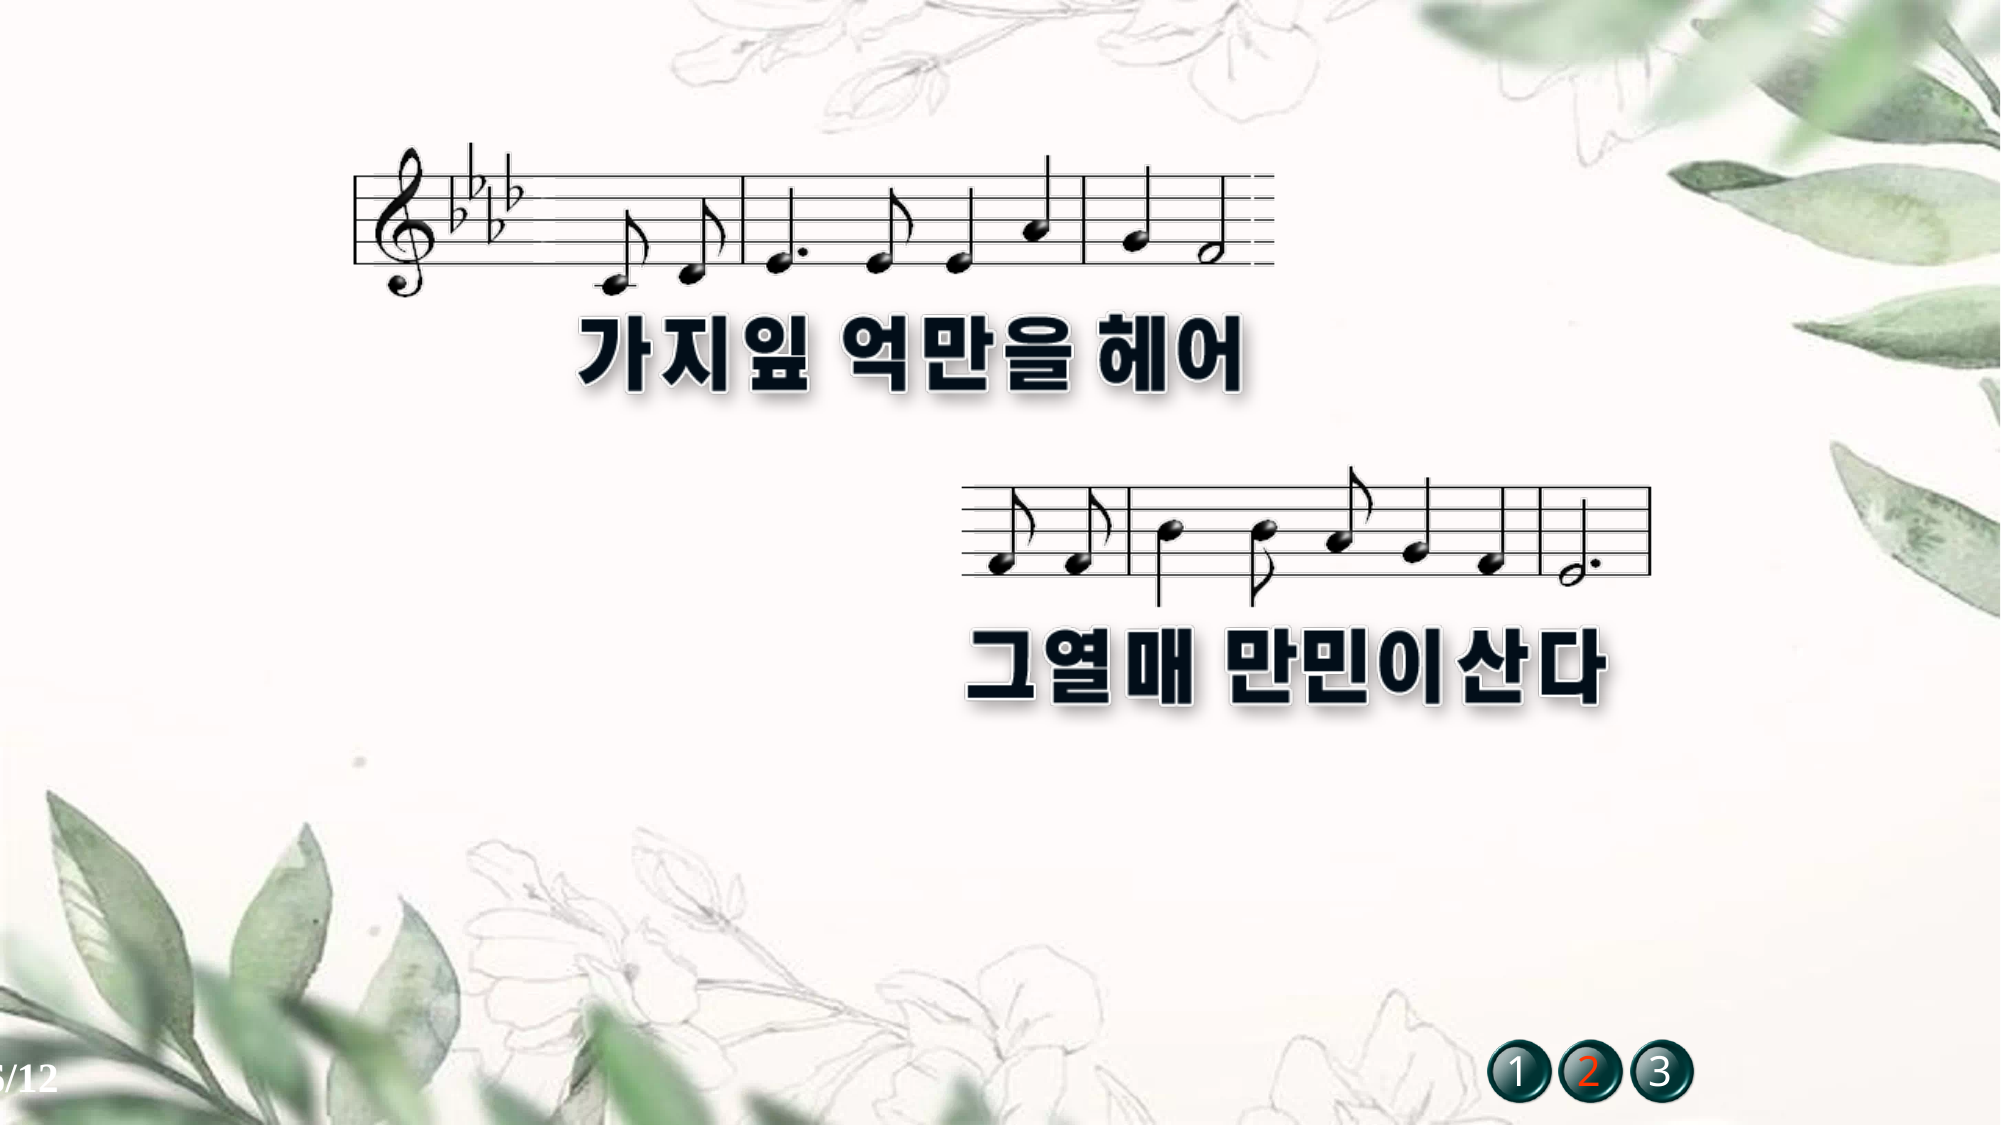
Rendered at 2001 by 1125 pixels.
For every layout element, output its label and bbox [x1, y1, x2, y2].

text_box [1555, 1035, 1626, 1106]
text_box [1627, 1035, 1697, 1106]
picture [0, 0, 2001, 1125]
text_box [1484, 1035, 1555, 1106]
